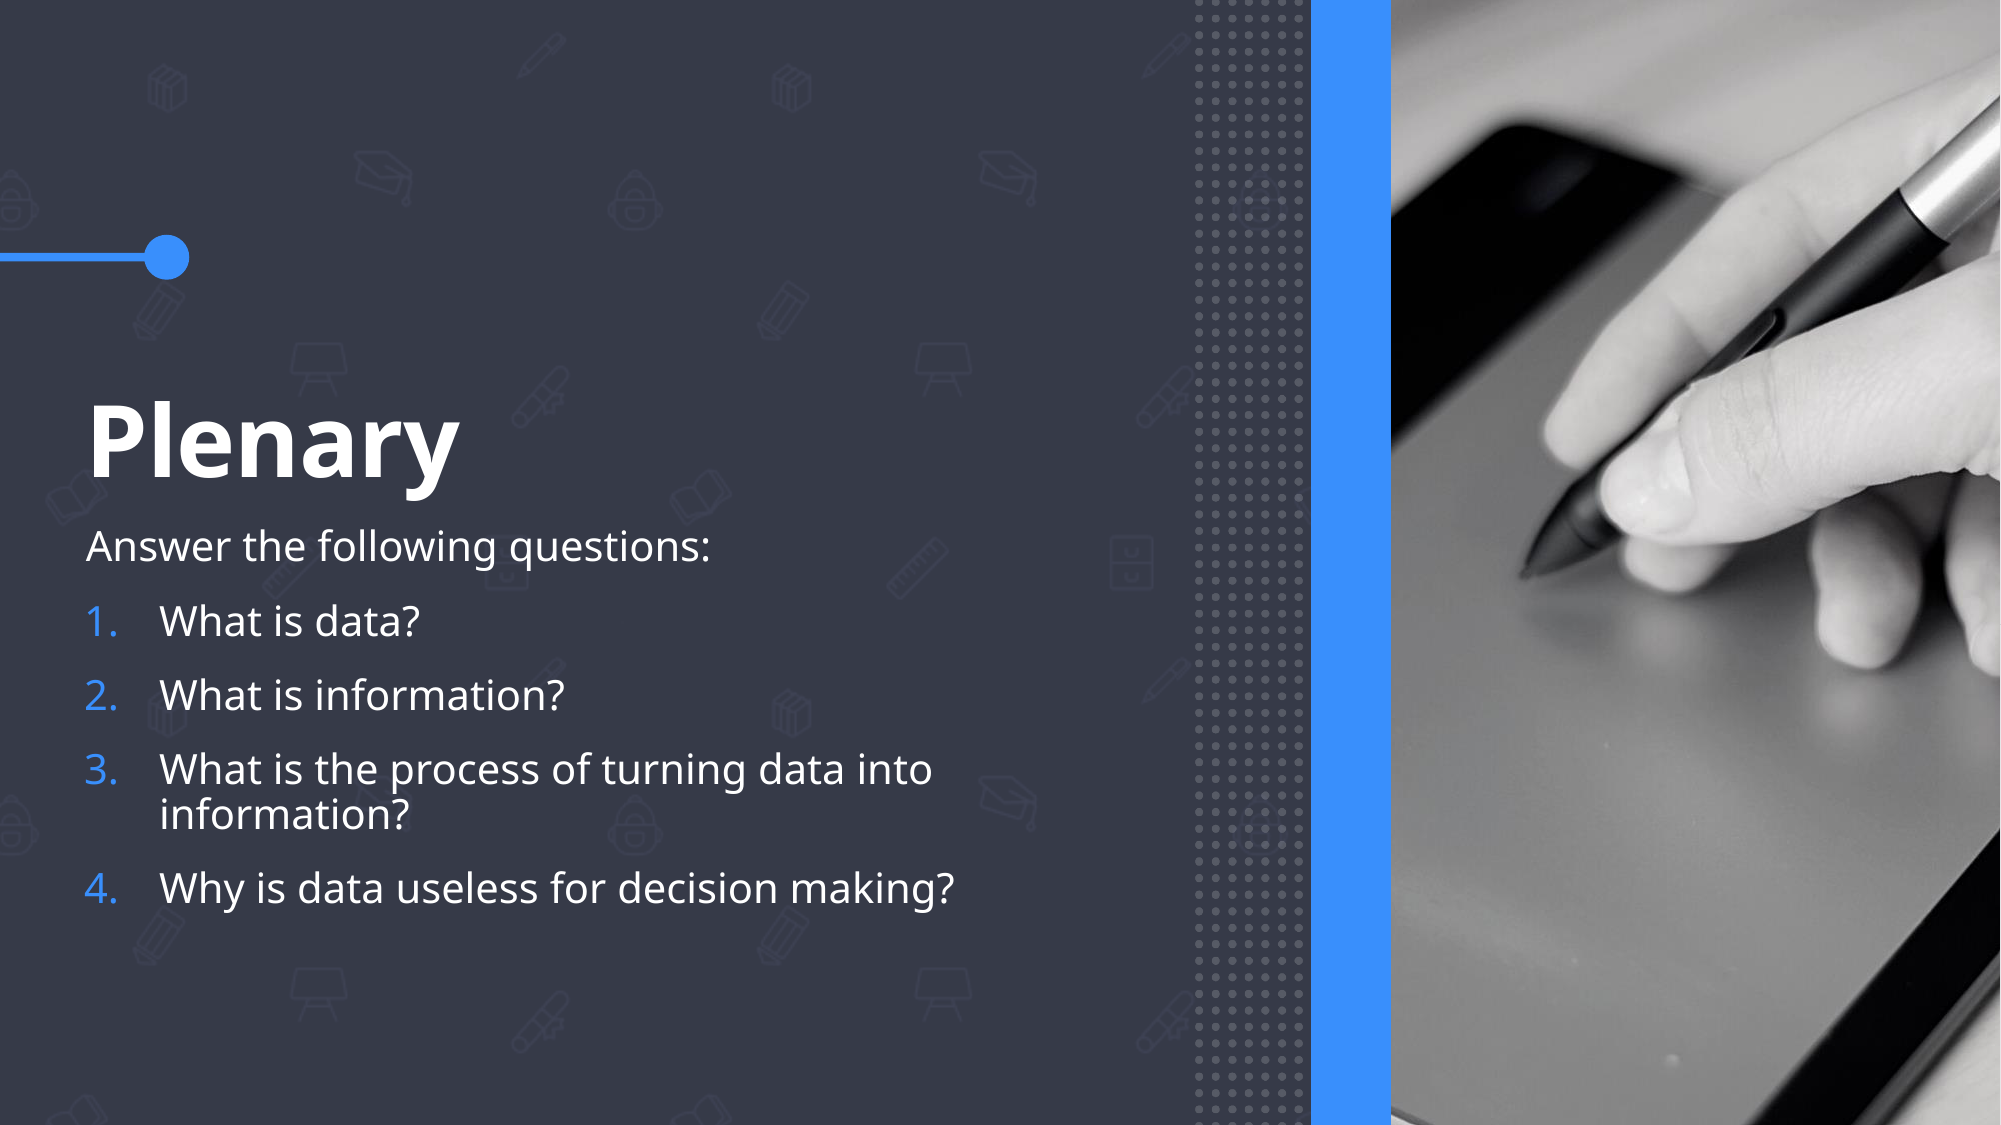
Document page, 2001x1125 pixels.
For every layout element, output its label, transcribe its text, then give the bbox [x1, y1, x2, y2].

picture [0, 0, 1311, 1125]
title Plenary [70, 279, 1183, 505]
list Answer the following questions: What is data? What is information? What is the process of turning data into information? Why is data useless for decision making? [70, 518, 1183, 1090]
picture [1391, 0, 2001, 1125]
